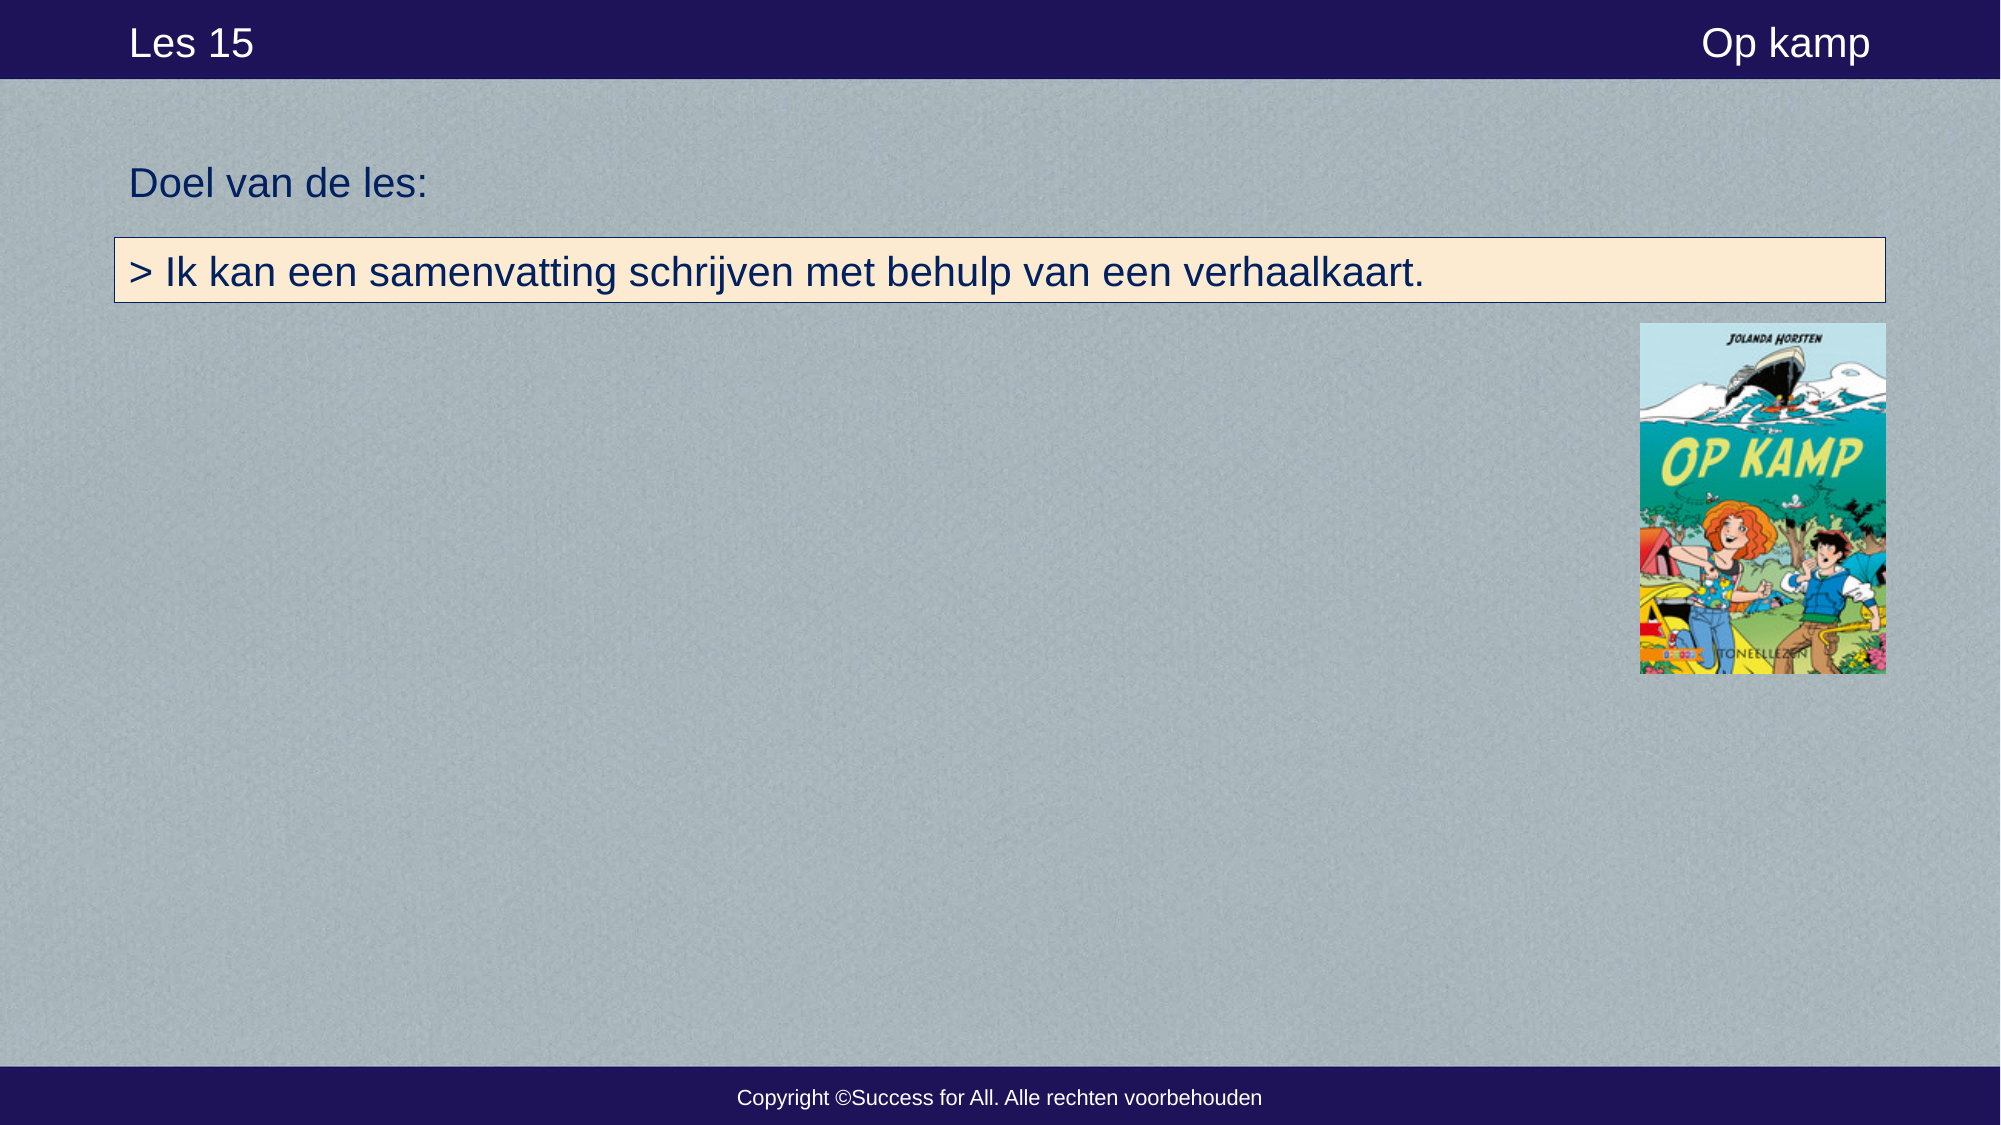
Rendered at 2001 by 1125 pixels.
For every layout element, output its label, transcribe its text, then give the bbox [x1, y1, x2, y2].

text_box Doel van de les: [113, 148, 1635, 214]
text_box Copyright ©Success for All. Alle rechten voorbehouden [0, 1076, 2000, 1125]
picture [0, 0, 2001, 1125]
text_box > Ik kan een samenvatting schrijven met behulp van een verhaalkaart. [114, 237, 1886, 303]
text_box Les 15 [114, 8, 354, 73]
text_box Op kamp [999, 8, 1886, 73]
